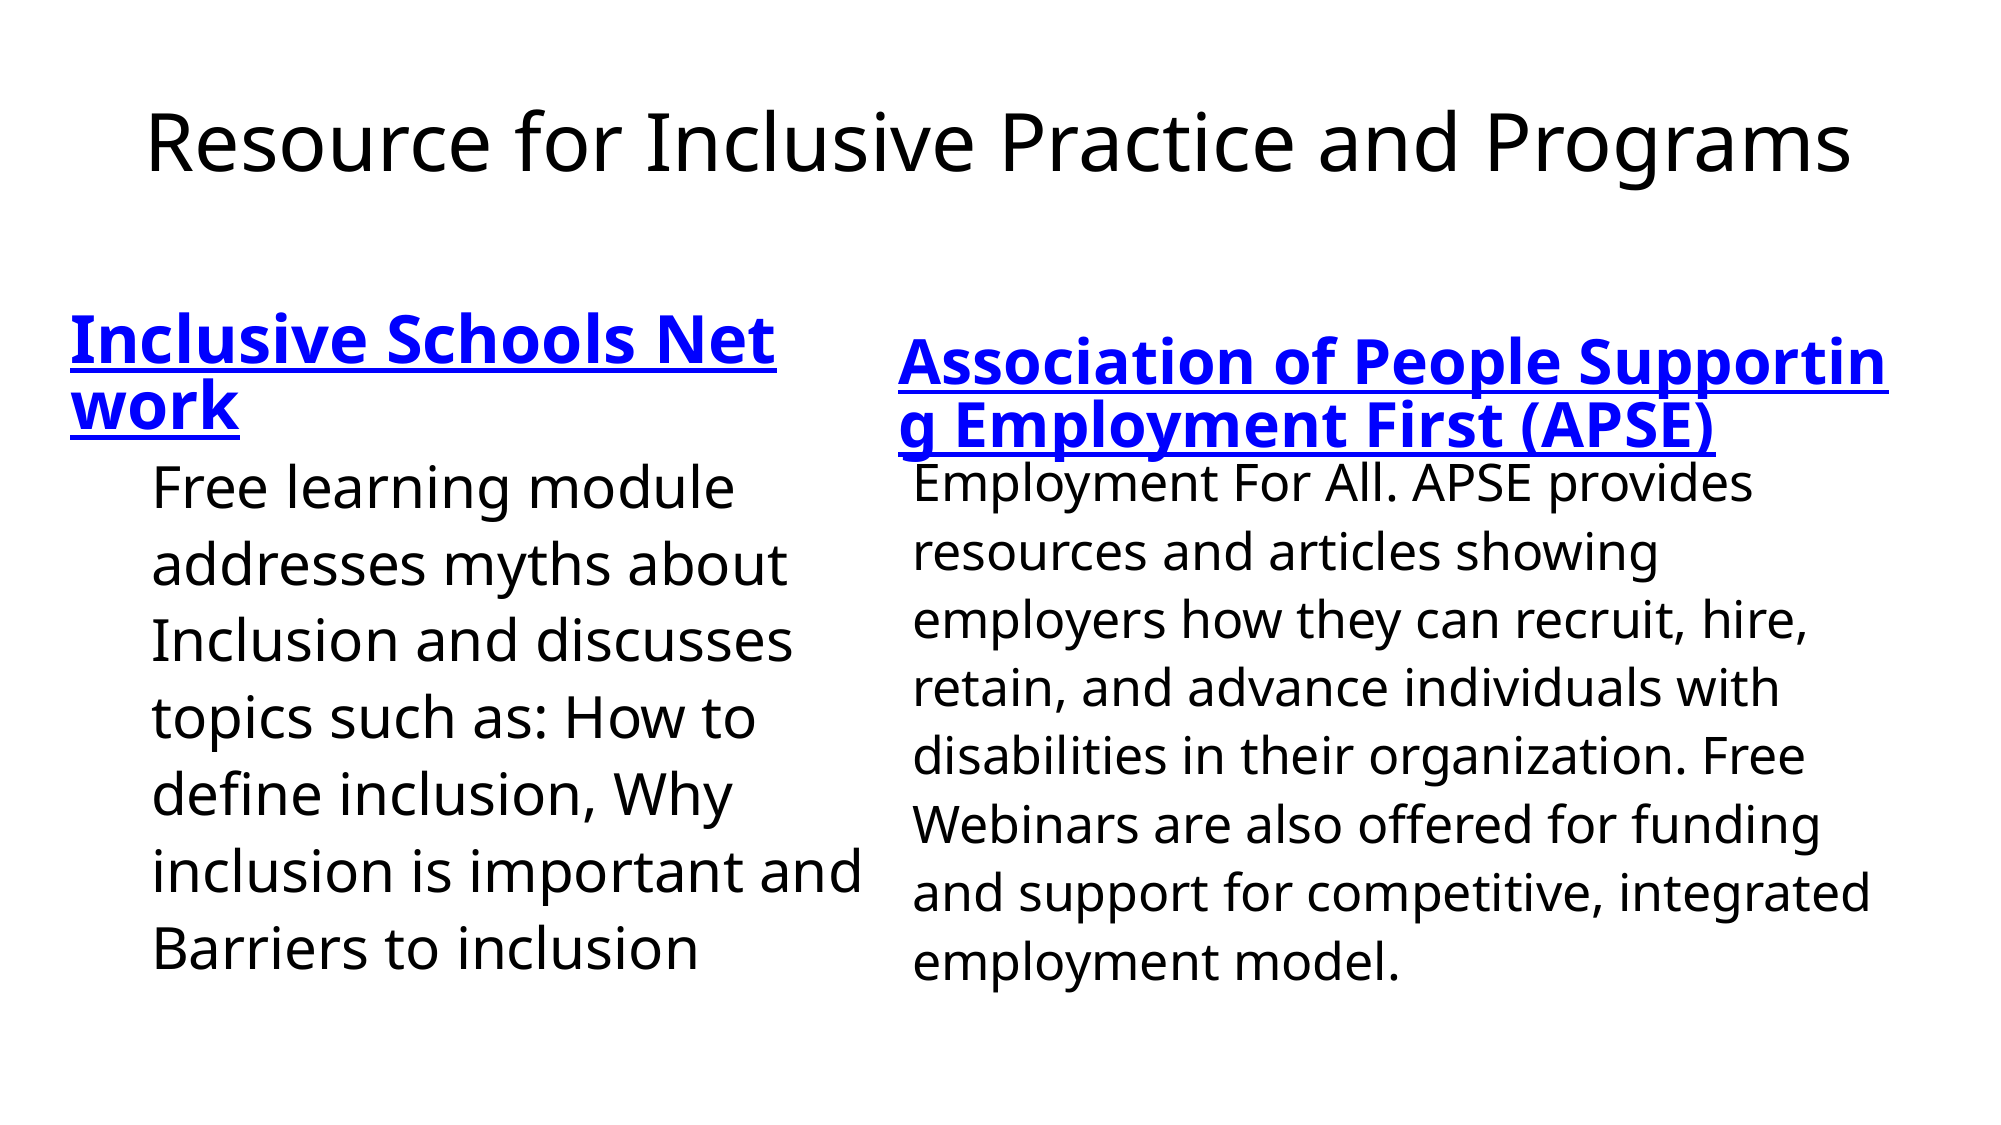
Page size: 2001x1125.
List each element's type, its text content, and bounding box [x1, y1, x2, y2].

list Association of People Supporting Employment First (APSE) [883, 258, 1924, 415]
list Free learning module addresses myths about Inclusion and discusses topics such as: How to define inclusion, Why inclusion is important and Barriers to inclusion [136, 435, 906, 1125]
list Employment For All. APSE provides resources and articles showing employers how they can recruit, hire, retain, and advance individuals with disabilities in their organization. Free Webinars are also offered for funding and support for competitive, integrated employment model. [897, 436, 1906, 1006]
title Resource for Inclusive Practice and Programs [99, 45, 1900, 233]
list Inclusive Schools Network [55, 235, 845, 395]
